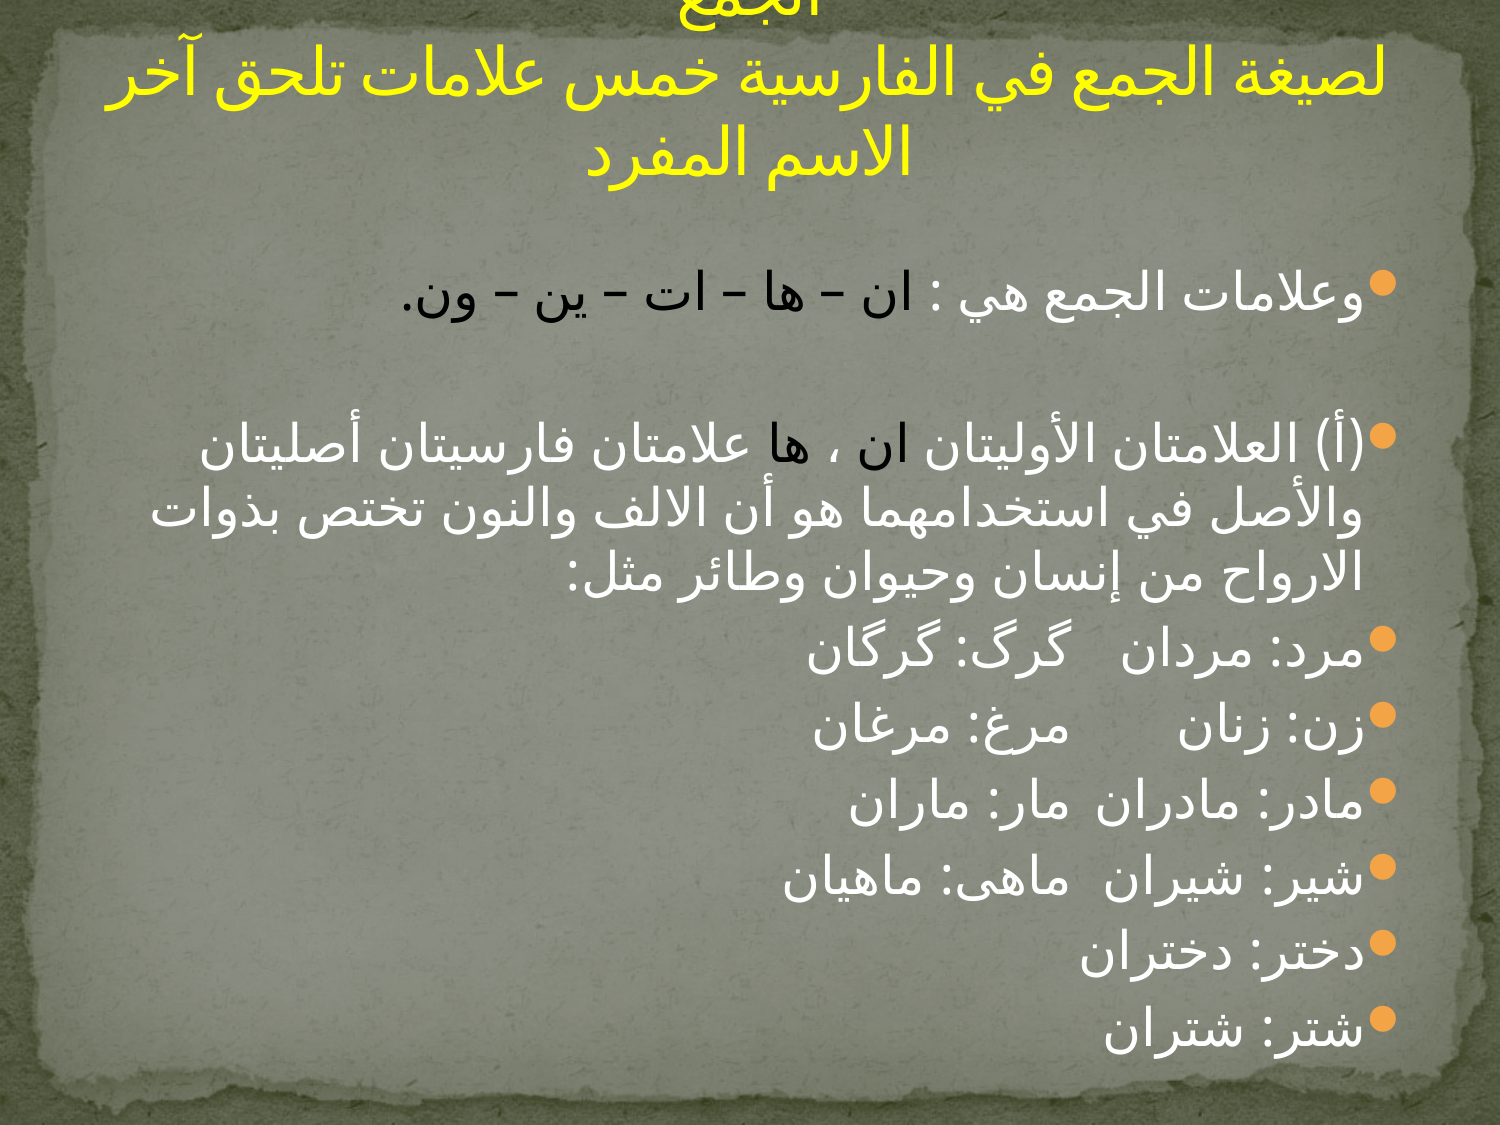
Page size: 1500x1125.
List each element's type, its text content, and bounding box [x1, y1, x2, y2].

title الجمع لصيغة الجمع في الفارسية خمس علامات تلحق آخر الاسم المفرد [74, 7, 1425, 197]
list وعلامات الجمع هي : ان – ها – ات – ين – ون. (أ) العلامتان الأوليتان ان ، ها علامتان فارسيتان أصليتان والأصل في استخدامهما هو أن الالف والنون تختص بذوات الارواح من إنسان وحيوان وطائر مثل: مرد: مردان گرگ: گرگان زن: زنان مرغ: مرغان مادر: مادران مار: ماران شير: شيران ماهی: ماهیان دختر: دختران شتر: شتران [75, 249, 1425, 1071]
